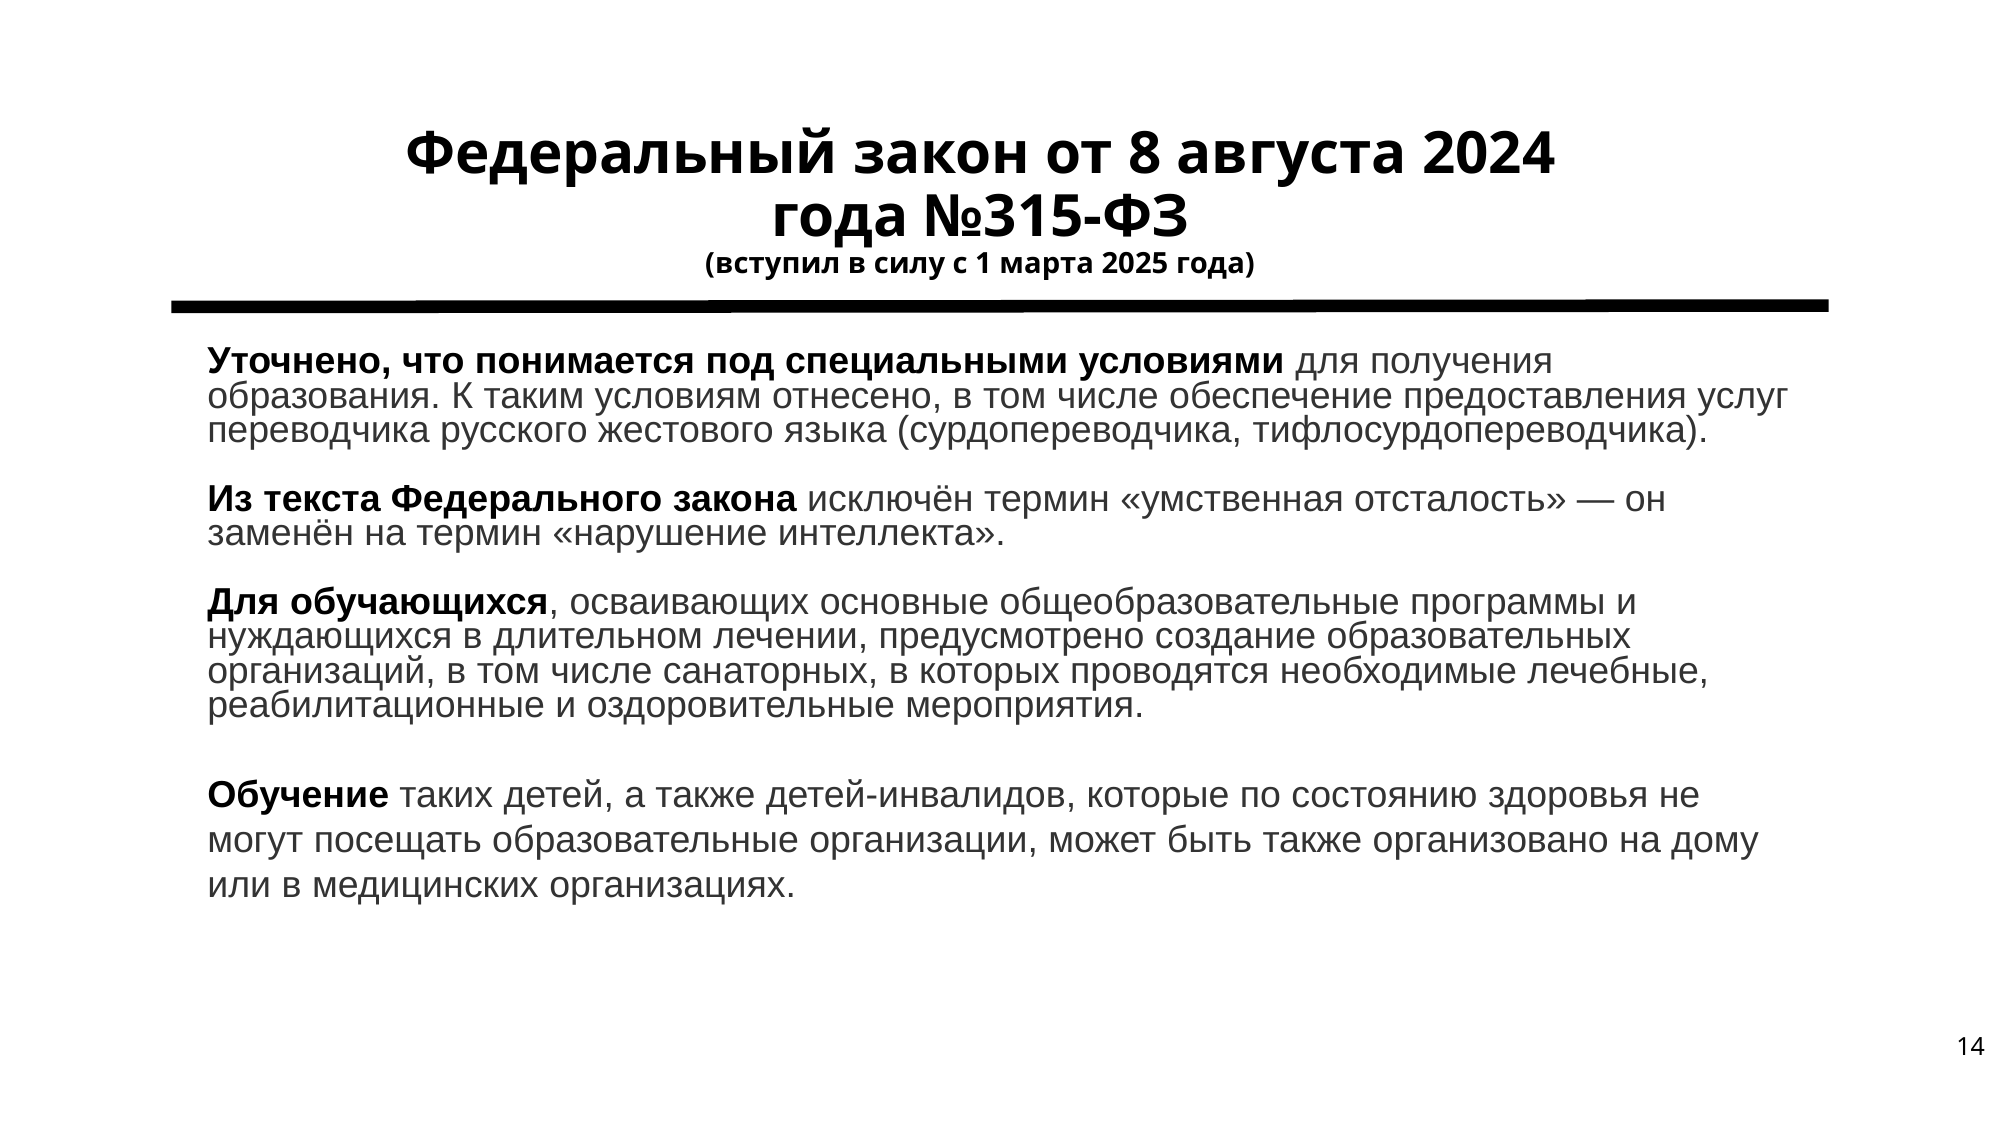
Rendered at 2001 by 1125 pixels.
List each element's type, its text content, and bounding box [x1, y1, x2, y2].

text_box Уточнено, что понимается под специальными условиями для получения образования. К таким условиям отнесено, в том числе обеспечение предоставления услуг переводчика русского жестового языка (сурдопереводчика, тифлосурдопереводчика). Из текста Федерального закона исключён термин «умственная отсталость» — он заменён на термин «нарушение интеллекта». Для обучающихся, осваивающих основные общеобразовательные программы и нуждающихся в длительном лечении, предусмотрено создание образовательных организаций, в том числе санаторных, в которых проводятся необходимые лечебные, реабилитационные и оздоровительные мероприятия. Обучение таких детей, а также детей-инвалидов, которые по состоянию здоровья не могут посещать образовательные организации, может быть также организовано на дому или в медицинских организациях. [192, 339, 1806, 913]
title Федеральный закон от 8 августа 2024 года №315-ФЗ (вступил в силу с 1 марта 2025 года) [339, 0, 1622, 281]
slide_number 14 [1932, 1032, 2000, 1063]
